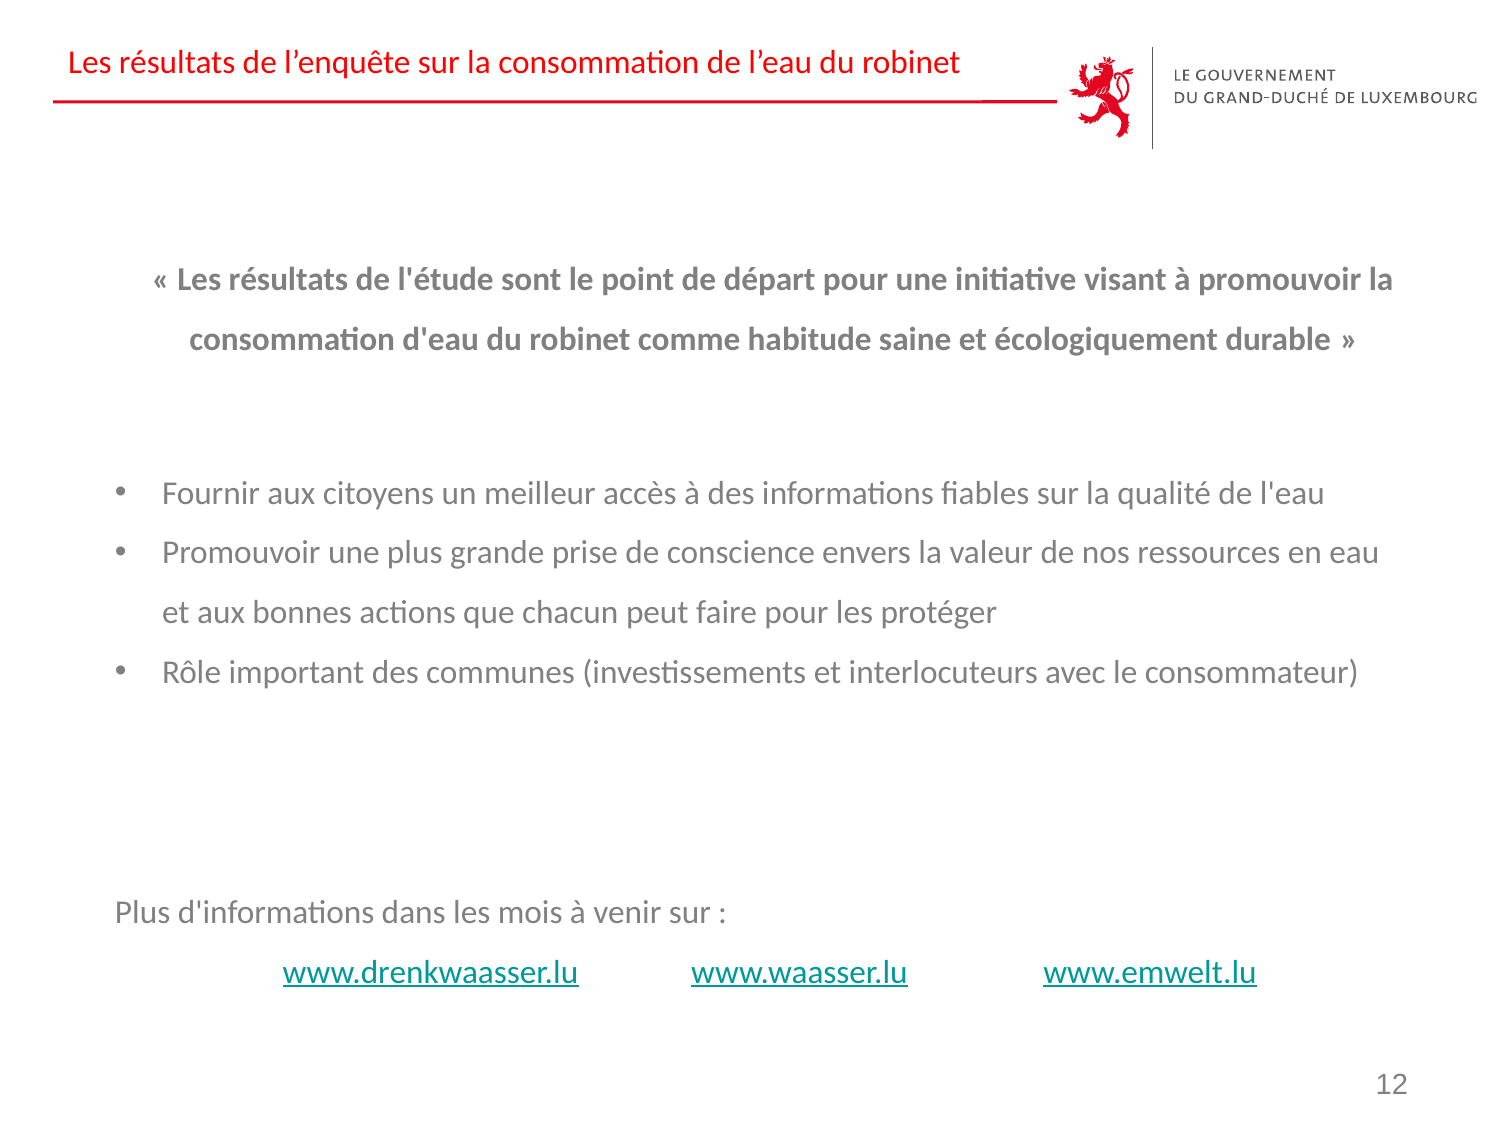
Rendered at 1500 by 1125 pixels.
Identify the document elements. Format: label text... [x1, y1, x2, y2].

title Les résultats de l’enquête sur la consommation de l’eau du robinet [52, 18, 1070, 103]
text_box Fournir aux citoyens un meilleur accès à des informations fiables sur la qualité de l'eau Promouvoir une plus grande prise de conscience envers la valeur de nos ressources en eau et aux bonnes actions que chacun peut faire pour les protéger Rôle important des communes (investissements et interlocuteurs avec le consommateur) Plus d'informations dans les mois à venir sur : www.drenkwaasser.lu www.waasser.lu www.emwelt.lu [100, 443, 1447, 1058]
slide_number 12 [1316, 1058, 1424, 1107]
text_box « Les résultats de l'étude sont le point de départ pour une initiative visant à promouvoir la consommation d'eau du robinet comme habitude saine et écologiquement durable » [64, 230, 1483, 365]
